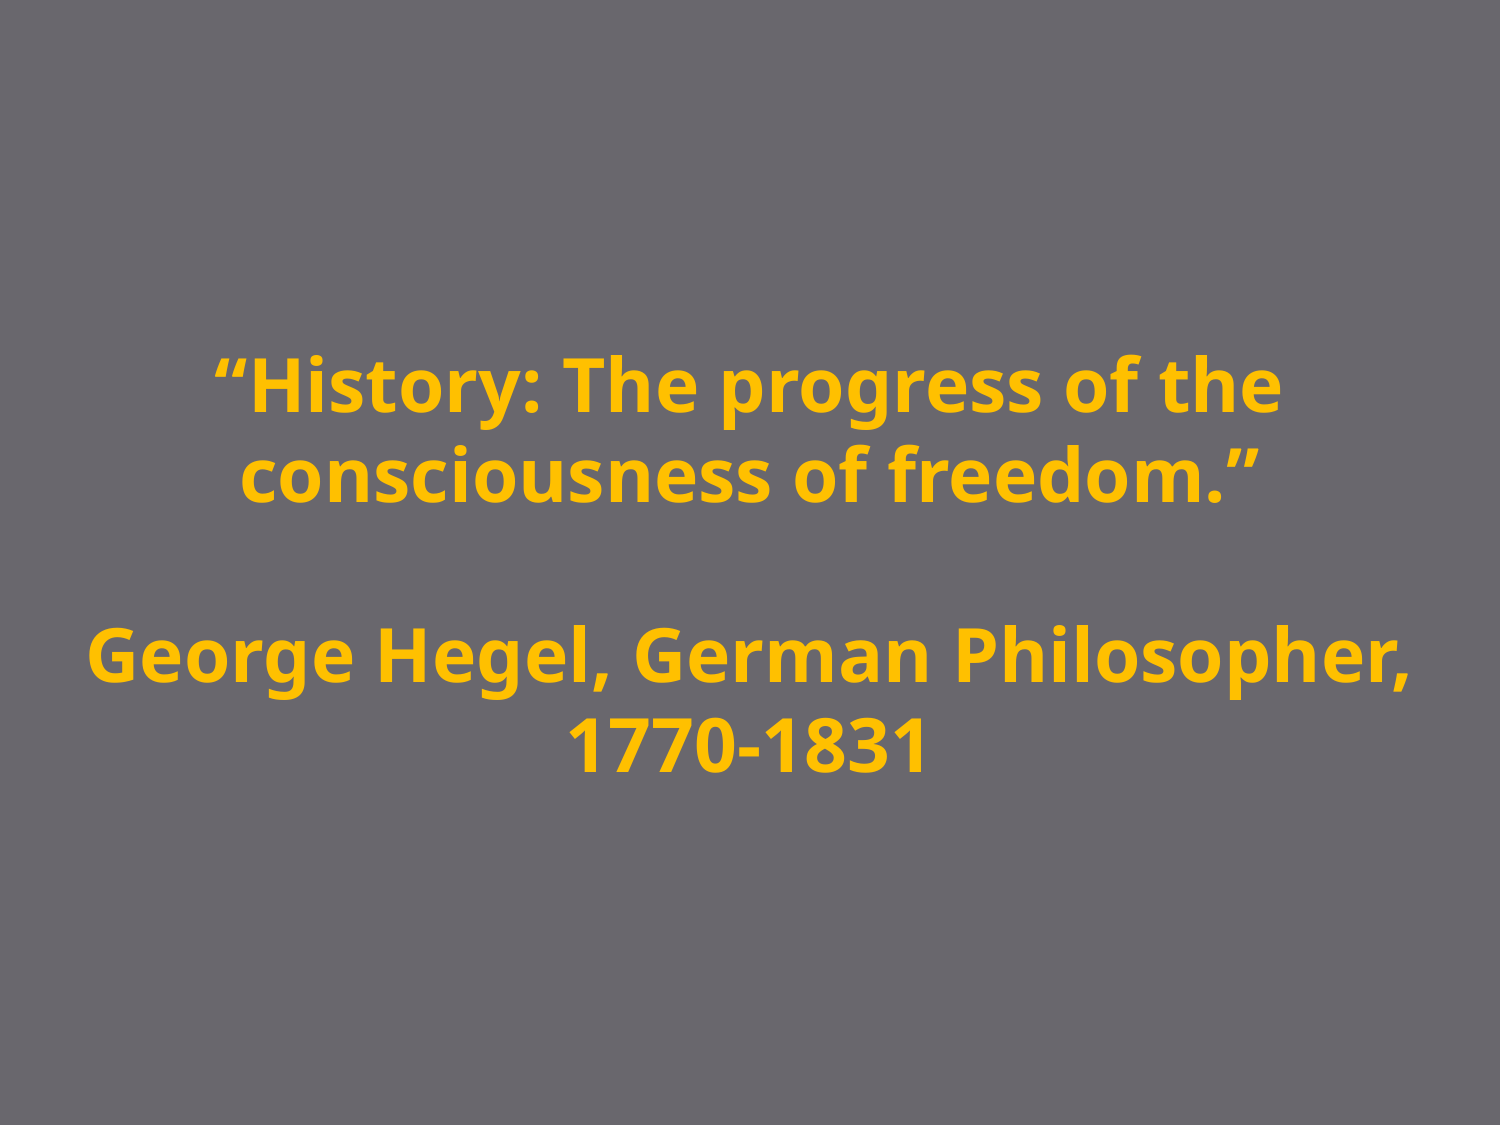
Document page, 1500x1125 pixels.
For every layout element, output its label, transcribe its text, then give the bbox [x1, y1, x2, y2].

title “History: The progress of the consciousness of freedom.” George Hegel, German Philosopher, 1770-1831 [0, 0, 1500, 1125]
